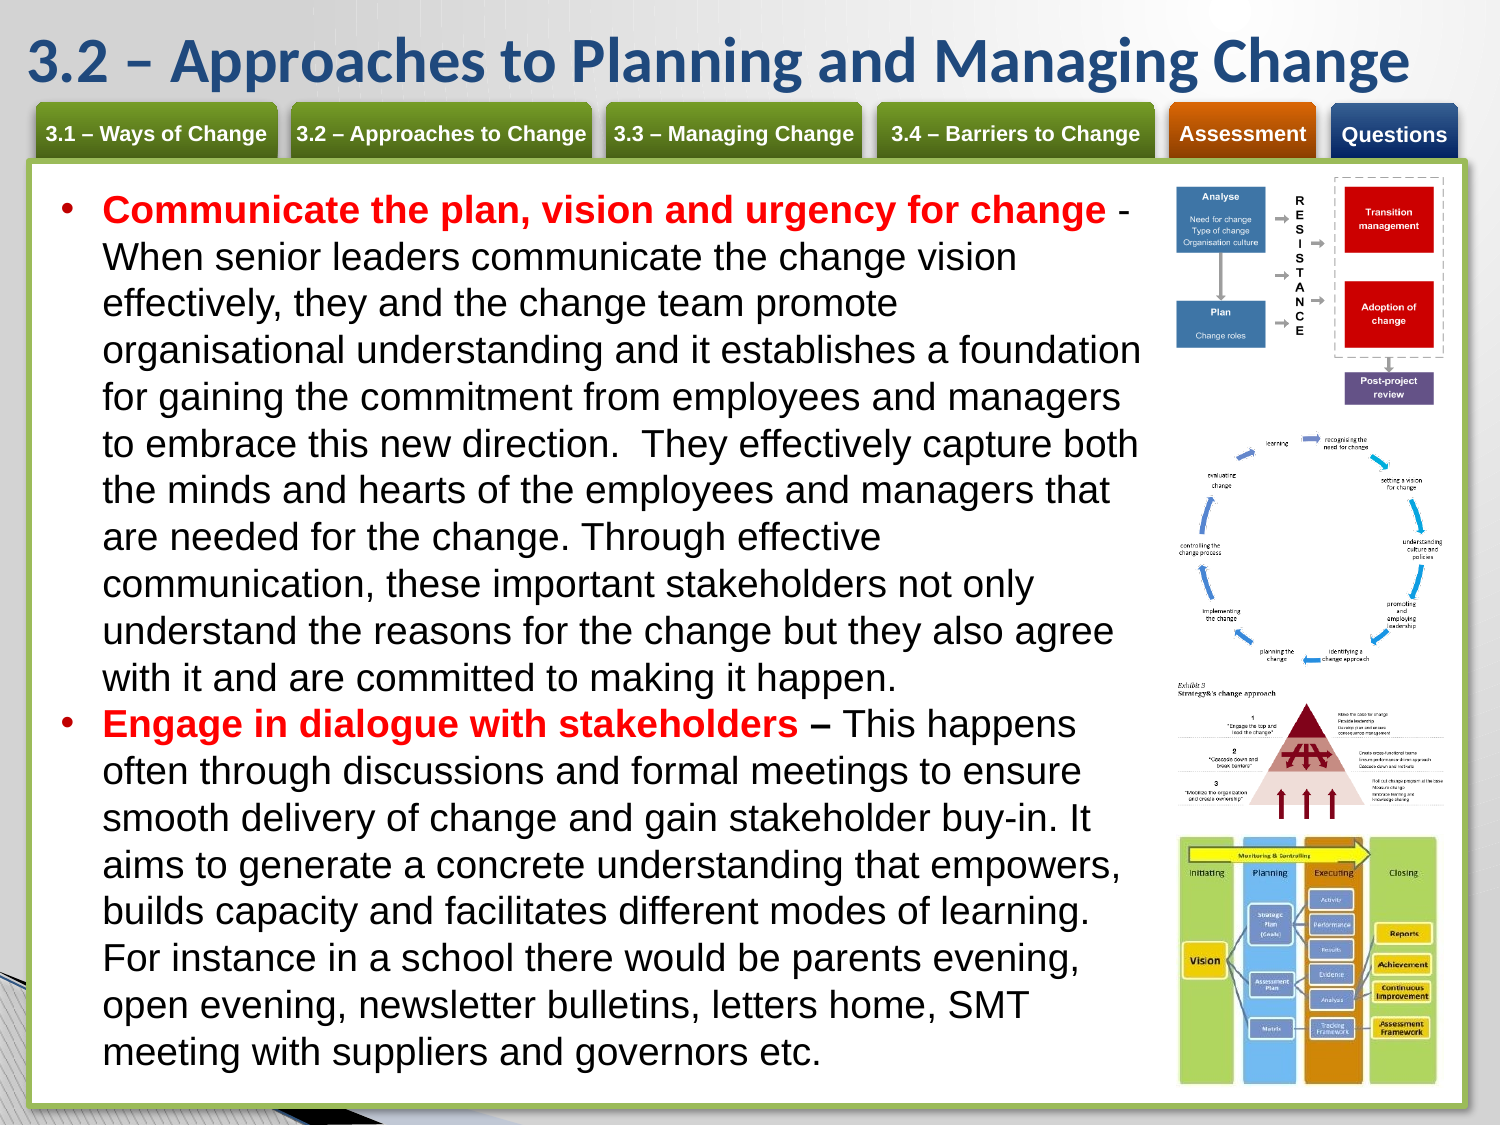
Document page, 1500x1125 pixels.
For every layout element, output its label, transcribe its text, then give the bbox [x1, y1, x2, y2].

title 3.2 – Approaches to Planning and Managing Change [11, 11, 1465, 102]
picture [1176, 833, 1444, 1088]
text_box Communicate the plan, vision and urgency for change - When senior leaders communicate the change vision effectively, they and the change team promote organisational understanding and it establishes a foundation for gaining the commitment from employees and managers to embrace this new direction. They effectively capture both the minds and hearts of the employees and managers that are needed for the change. Through effective communication, these important stakeholders not only understand the reasons for the change but they also agree with it and are committed to making it happen. Engage in dialogue with stakeholders – This happens often through discussions and formal meetings to ensure smooth delivery of change and gain stakeholder buy-in. It aims to generate a concrete understanding that empowers, builds capacity and facilitates different modes of learning. For instance in a school there would be parents evening, open evening, newsletter bulletins, letters home, SMT meeting with suppliers and governors etc. [43, 176, 1164, 1081]
picture [281, 1114, 303, 1125]
picture [1176, 428, 1444, 670]
picture [1176, 176, 1444, 405]
picture [1176, 680, 1444, 820]
